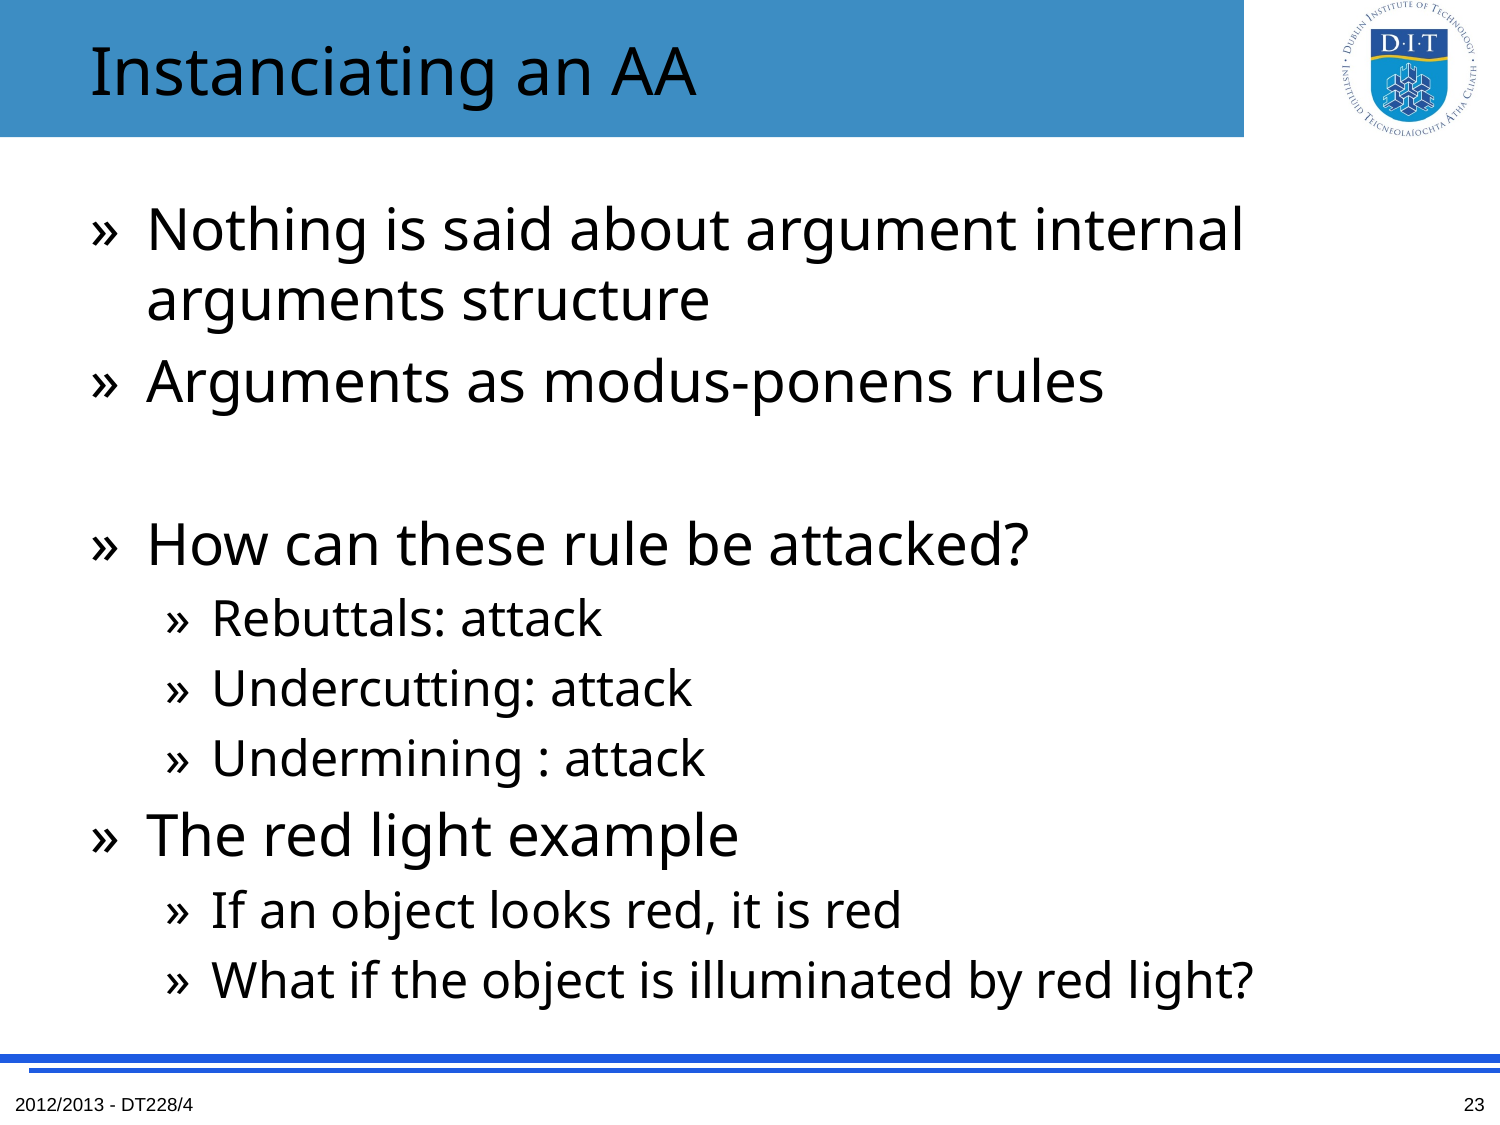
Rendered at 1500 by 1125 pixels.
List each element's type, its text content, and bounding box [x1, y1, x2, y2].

picture [1340, 0, 1478, 138]
title Instanciating an AA [74, 0, 1105, 138]
slide_number 23 [1149, 1084, 1500, 1125]
slide_number 2012/2013 - DT228/4 [0, 1084, 351, 1125]
